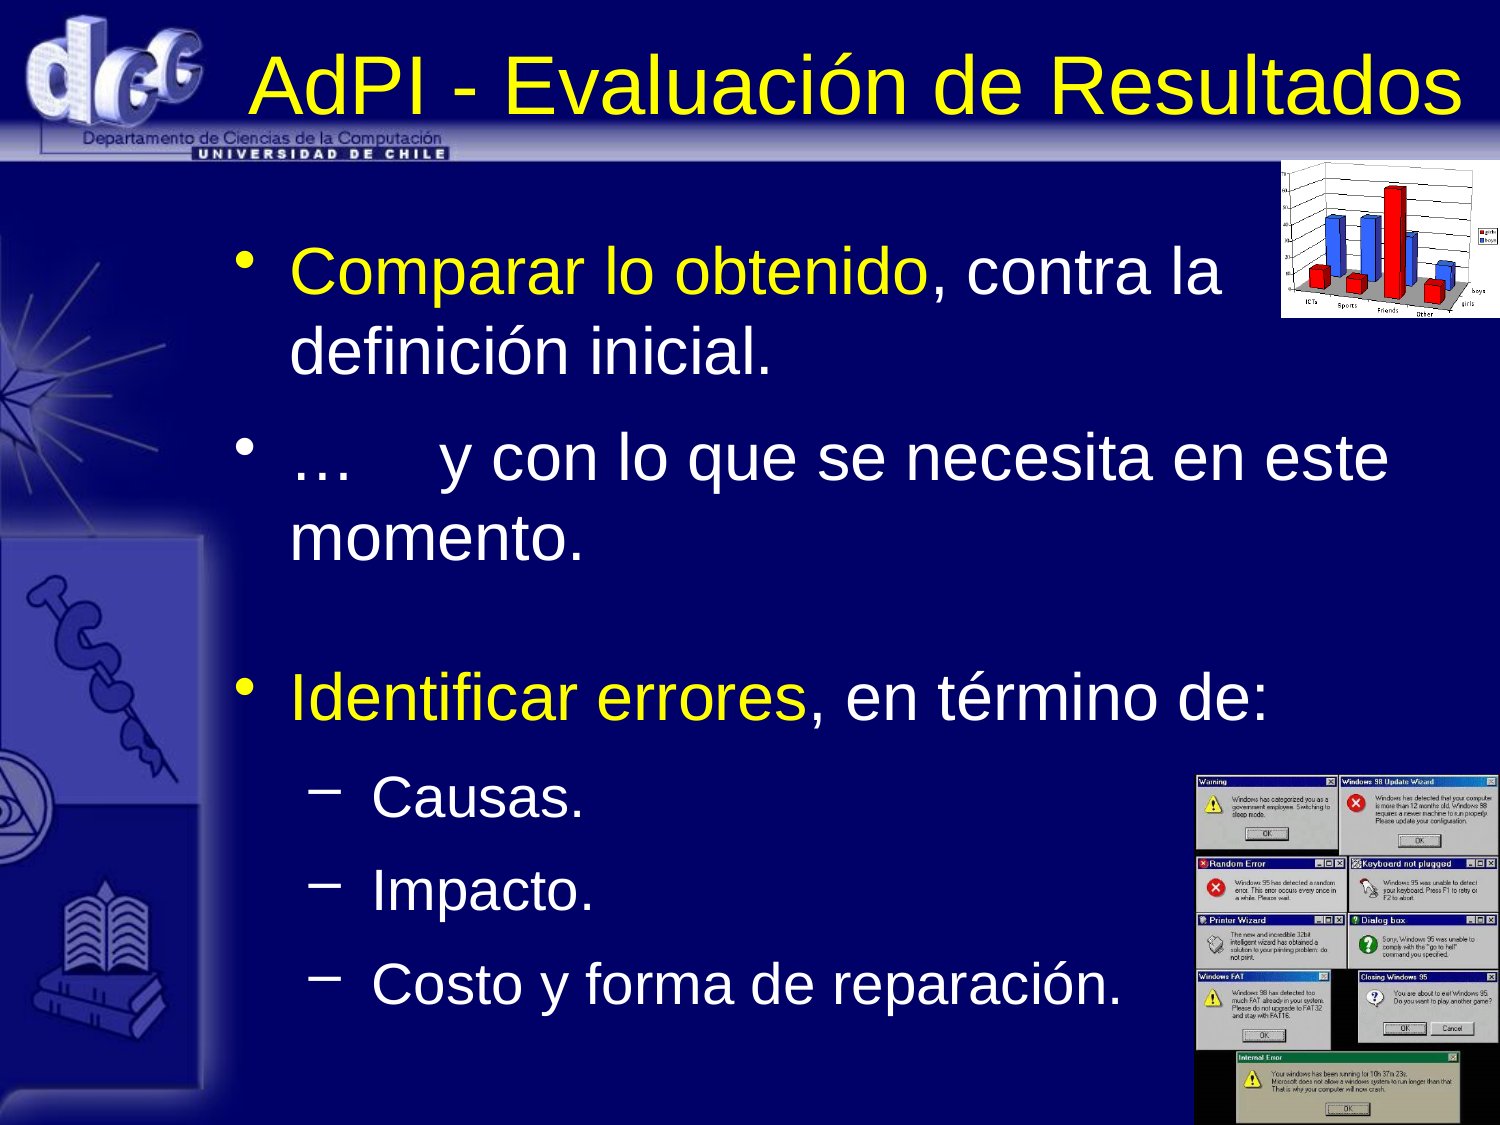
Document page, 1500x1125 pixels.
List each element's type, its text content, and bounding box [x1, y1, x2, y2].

list Comparar lo obtenido, contra la definición inicial. … y con lo que se necesita en este momento. Identificar errores, en término de: Causas. Impacto. Costo y forma de reparación. [218, 219, 1432, 1125]
picture [0, 0, 1500, 1125]
title AdPI - Evaluación de Resultados [219, 0, 1495, 163]
